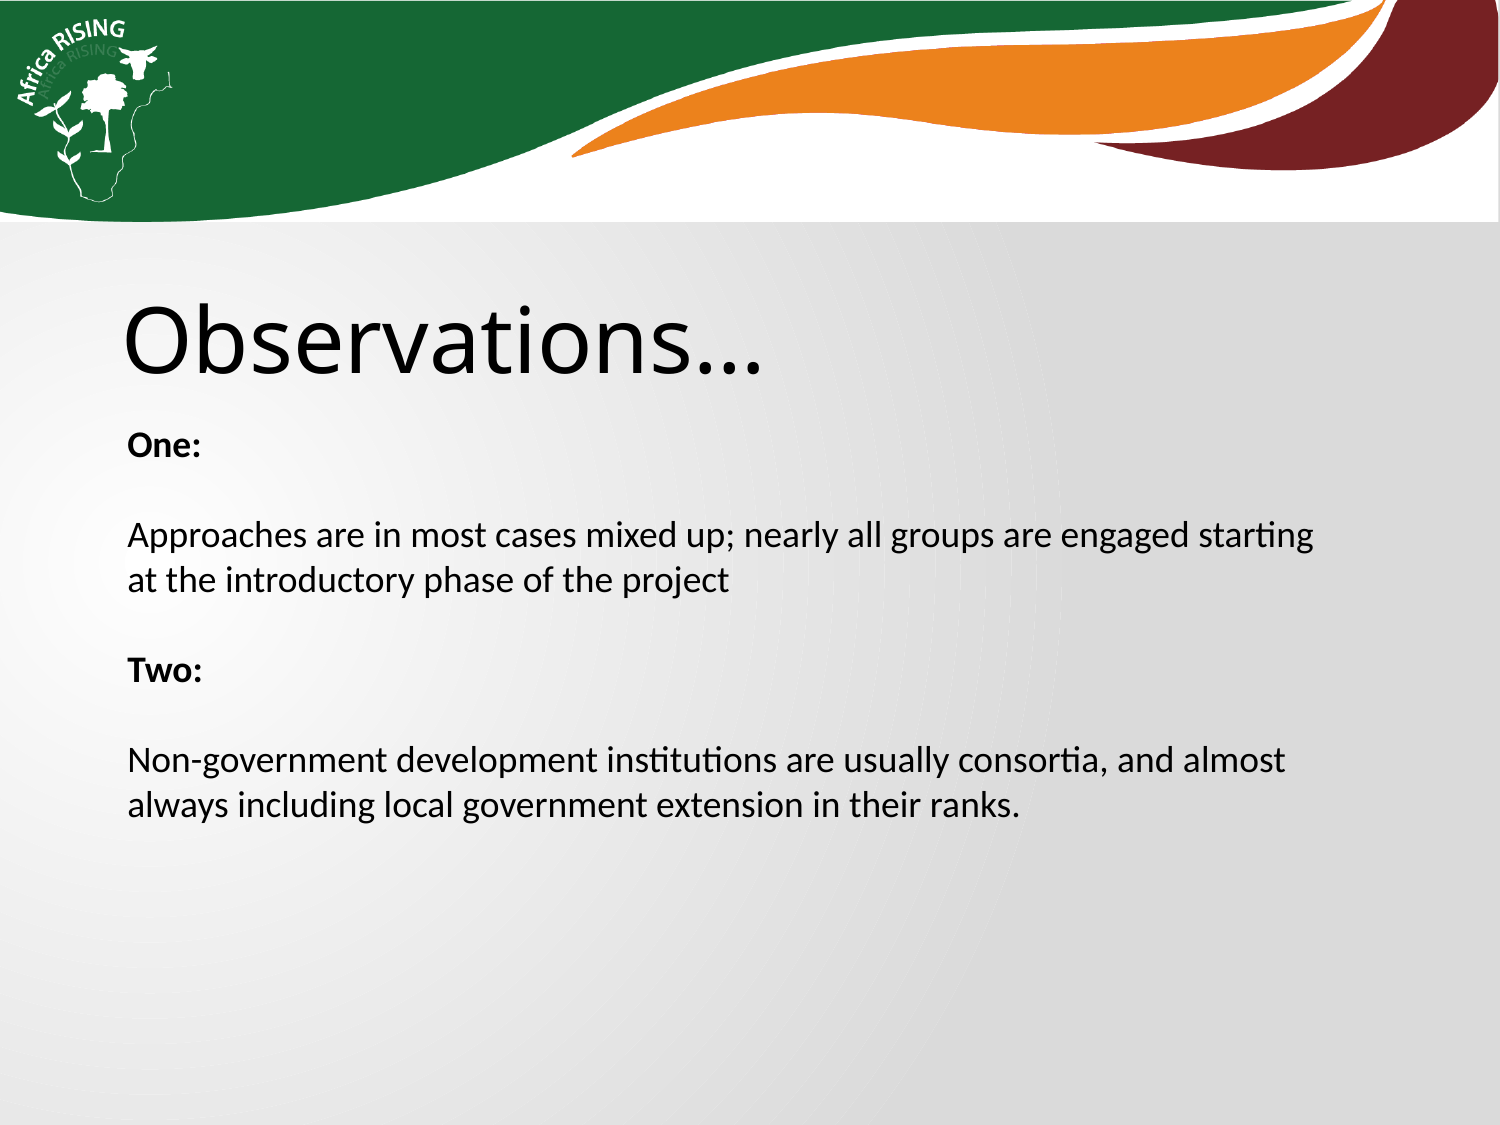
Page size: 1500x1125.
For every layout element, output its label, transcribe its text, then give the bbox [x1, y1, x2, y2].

text_box One: Approaches are in most cases mixed up; nearly all groups are engaged starting at the introductory phase of the project Two: Non-government development institutions are usually consortia, and almost always including local government extension in their ranks. [112, 412, 1363, 833]
picture [0, 0, 1499, 222]
list Observations… [87, 275, 1363, 413]
